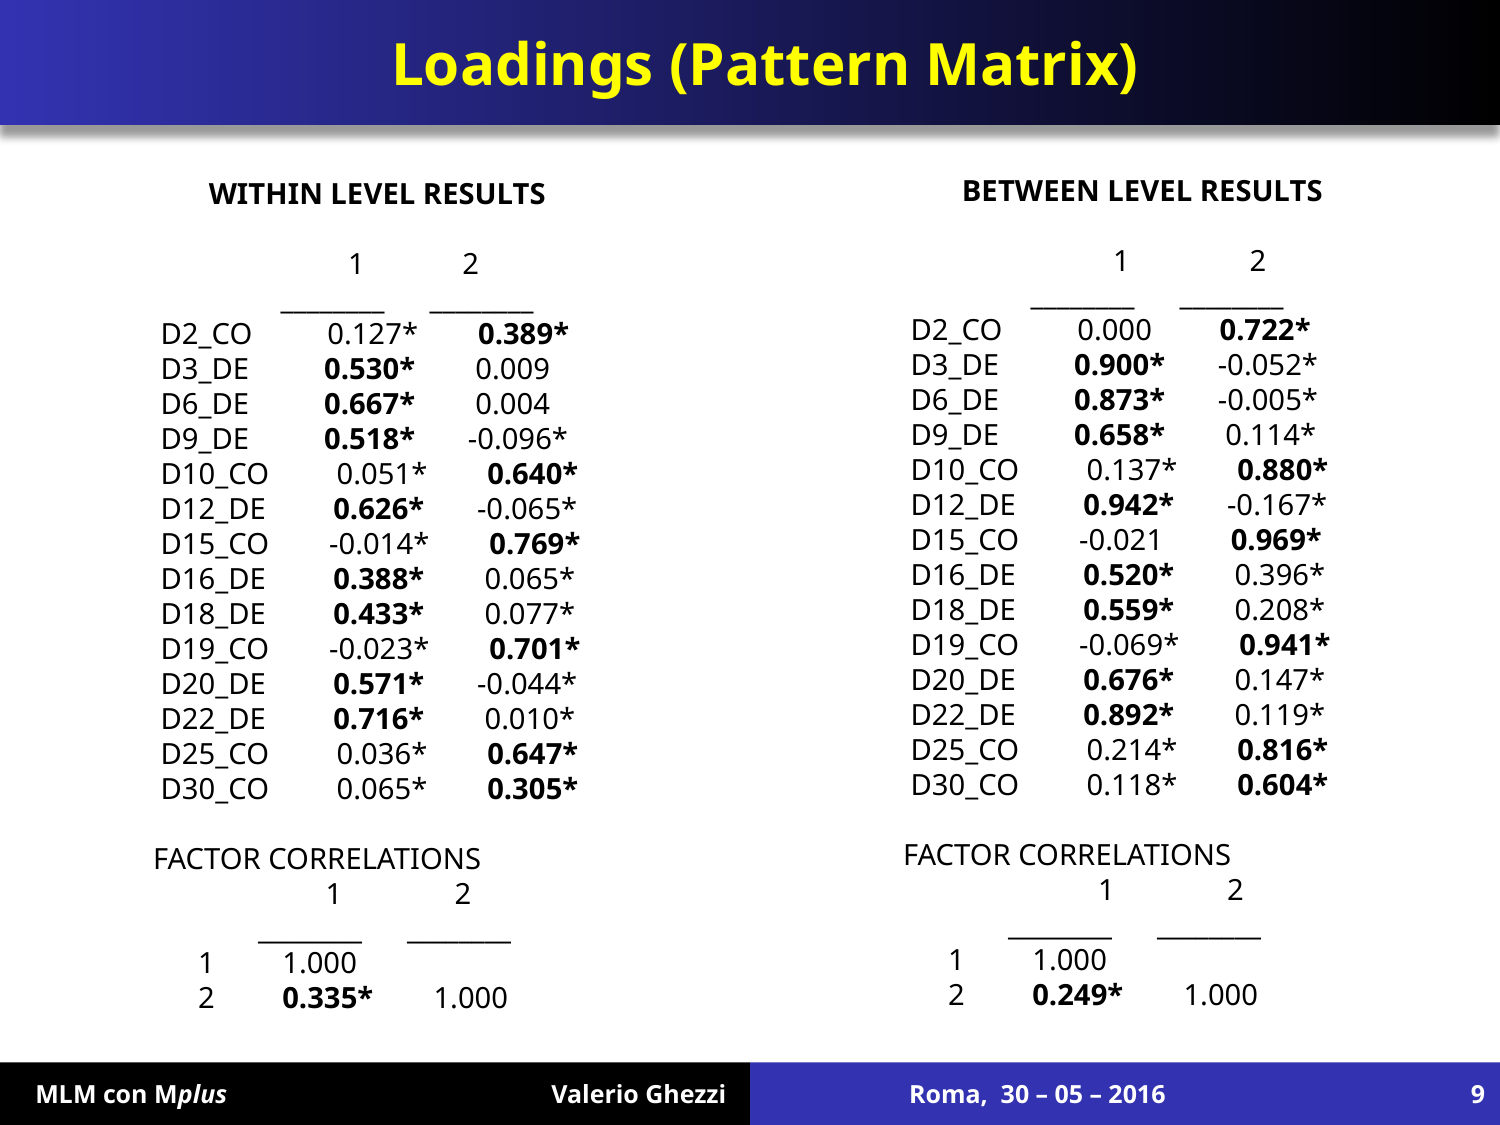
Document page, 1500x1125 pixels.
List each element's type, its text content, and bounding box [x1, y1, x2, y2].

text_box WITHIN LEVEL RESULTS 1 2 ________ ________ D2_CO 0.127* 0.389* D3_DE 0.530* 0.009 D6_DE 0.667* 0.004 D9_DE 0.518* -0.096* D10_CO 0.051* 0.640* D12_DE 0.626* -0.065* D15_CO -0.014* 0.769* D16_DE 0.388* 0.065* D18_DE 0.433* 0.077* D19_CO -0.023* 0.701* D20_DE 0.571* -0.044* D22_DE 0.716* 0.010* D25_CO 0.036* 0.647* D30_CO 0.065* 0.305* FACTOR CORRELATIONS 1 2 ________ ________ 1 1.000 2 0.335* 1.000 [138, 168, 617, 1023]
text_box BETWEEN LEVEL RESULTS 1 2 ________ ________ D2_CO 0.000 0.722* D3_DE 0.900* -0.052* D6_DE 0.873* -0.005* D9_DE 0.658* 0.114* D10_CO 0.137* 0.880* D12_DE 0.942* -0.167* D15_CO -0.021 0.969* D16_DE 0.520* 0.396* D18_DE 0.559* 0.208* D19_CO -0.069* 0.941* D20_DE 0.676* 0.147* D22_DE 0.892* 0.119* D25_CO 0.214* 0.816* D30_CO 0.118* 0.604* FACTOR CORRELATIONS 1 2 ________ ________ 1 1.000 2 0.249* 1.000 [888, 164, 1397, 1019]
title Loadings (Pattern Matrix) [0, 0, 1500, 126]
text_box Roma, 30 – 05 – 2016 [750, 1062, 1325, 1125]
slide_number 9 [1325, 1065, 1500, 1125]
list MLM con Mplus Valerio Ghezzi [0, 1062, 750, 1125]
